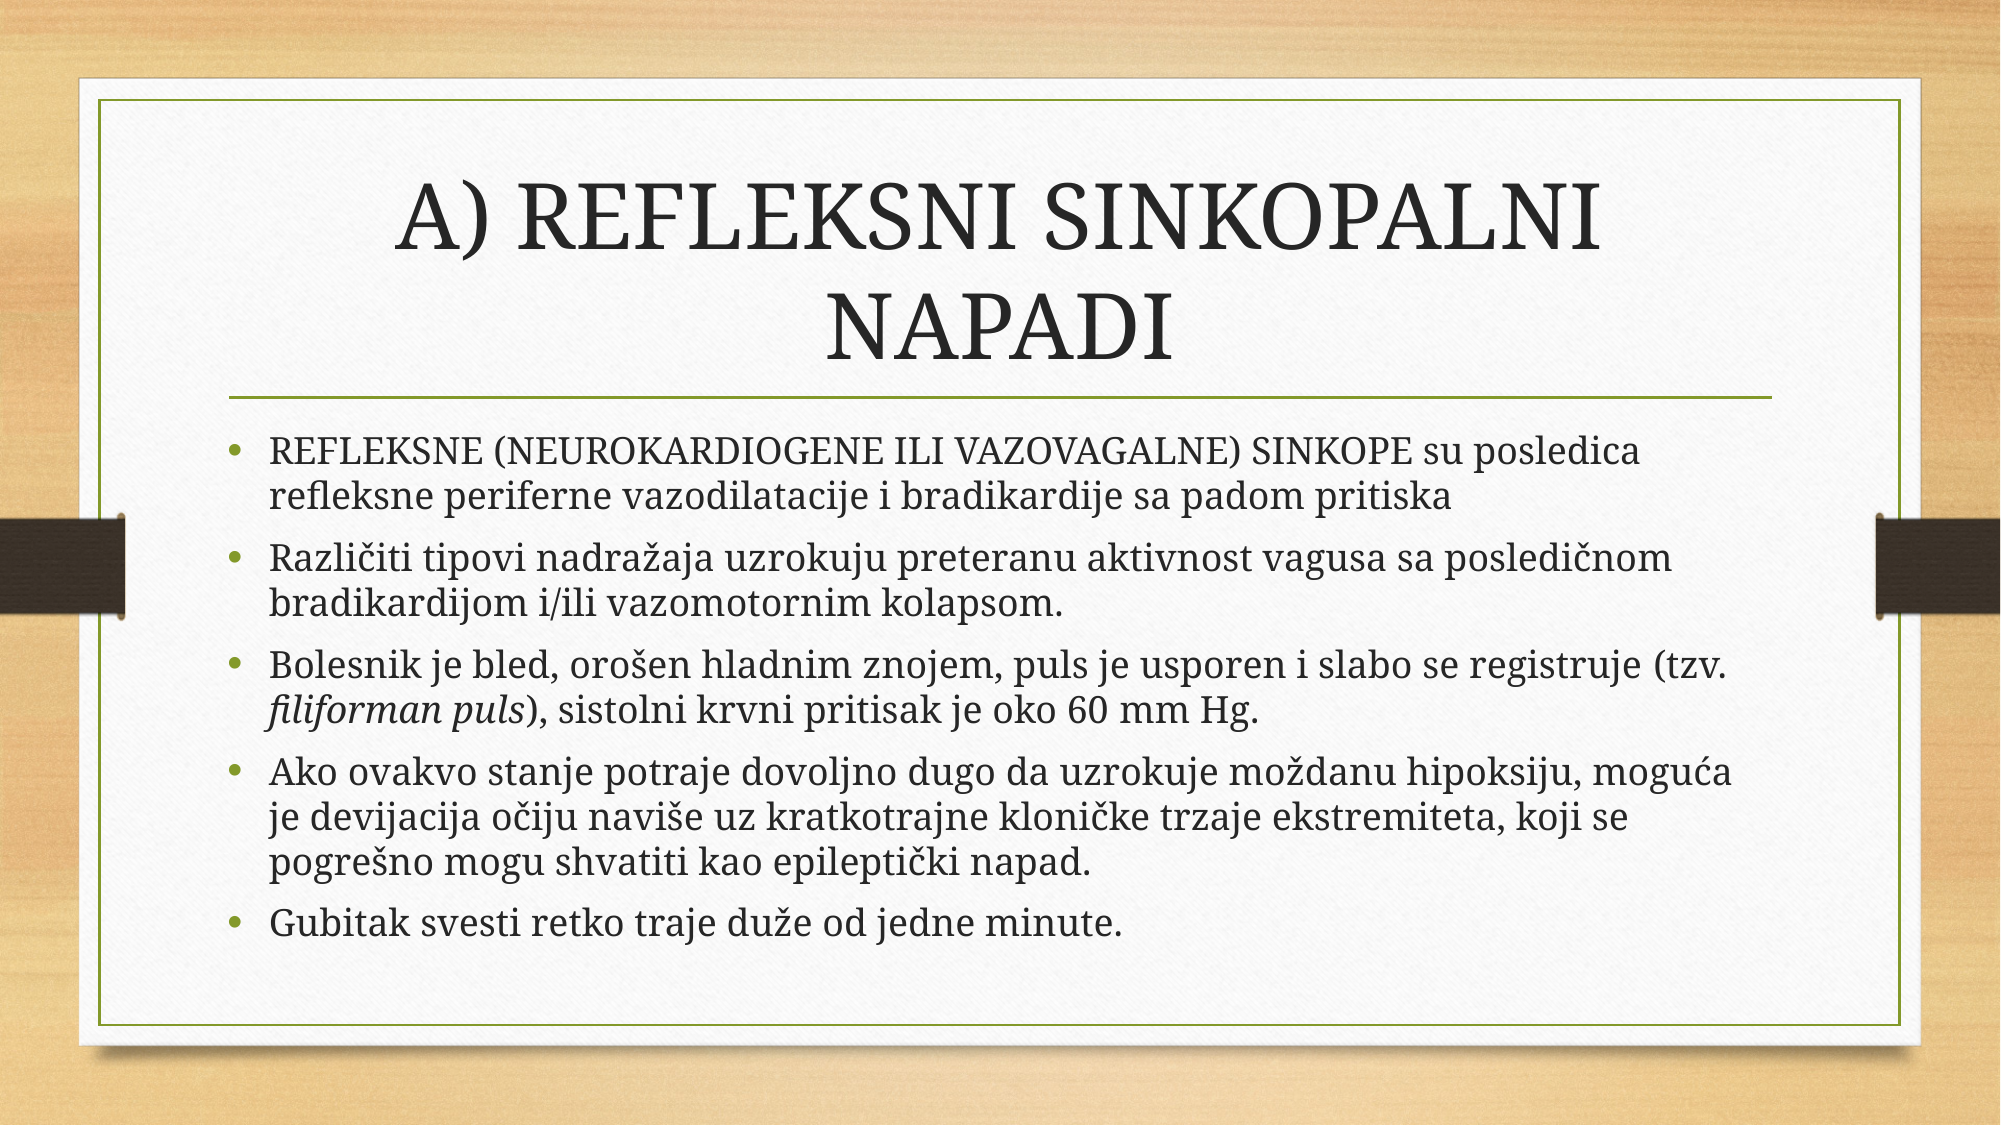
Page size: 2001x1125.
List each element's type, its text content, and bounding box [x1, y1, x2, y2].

picture [0, 0, 2001, 1125]
title A) REFLEKSNI SINKOPALNI NAPADI [212, 161, 1788, 375]
list REFLEKSNE (NEUROKARDIOGENE ILI VAZOVAGALNE) SINKOPE su posledica refleksne periferne vazodilatacije i bradikardije sa padom pritiska Različiti tipovi nadražaja uzrokuju preteranu aktivnost vagusa sa posledičnom bradikardijom i/ili vazomotornim kolapsom. Bolesnik je bled, orošen hladnim znojem, puls je usporen i slabo se registruje (tzv. filiforman puls), sistolni krvni pritisak je oko 60 mm Hg. Ako ovakvo stanje potraje dovoljno dugo da uzrokuje moždanu hipoksiju, moguća je devijacija očiju naviše uz kratkotrajne kloničke trzaje ekstremiteta, koji se pogrešno mogu shvatiti kao epileptički napad. Gubitak svesti retko traje duže od jedne minute. [212, 419, 1788, 964]
